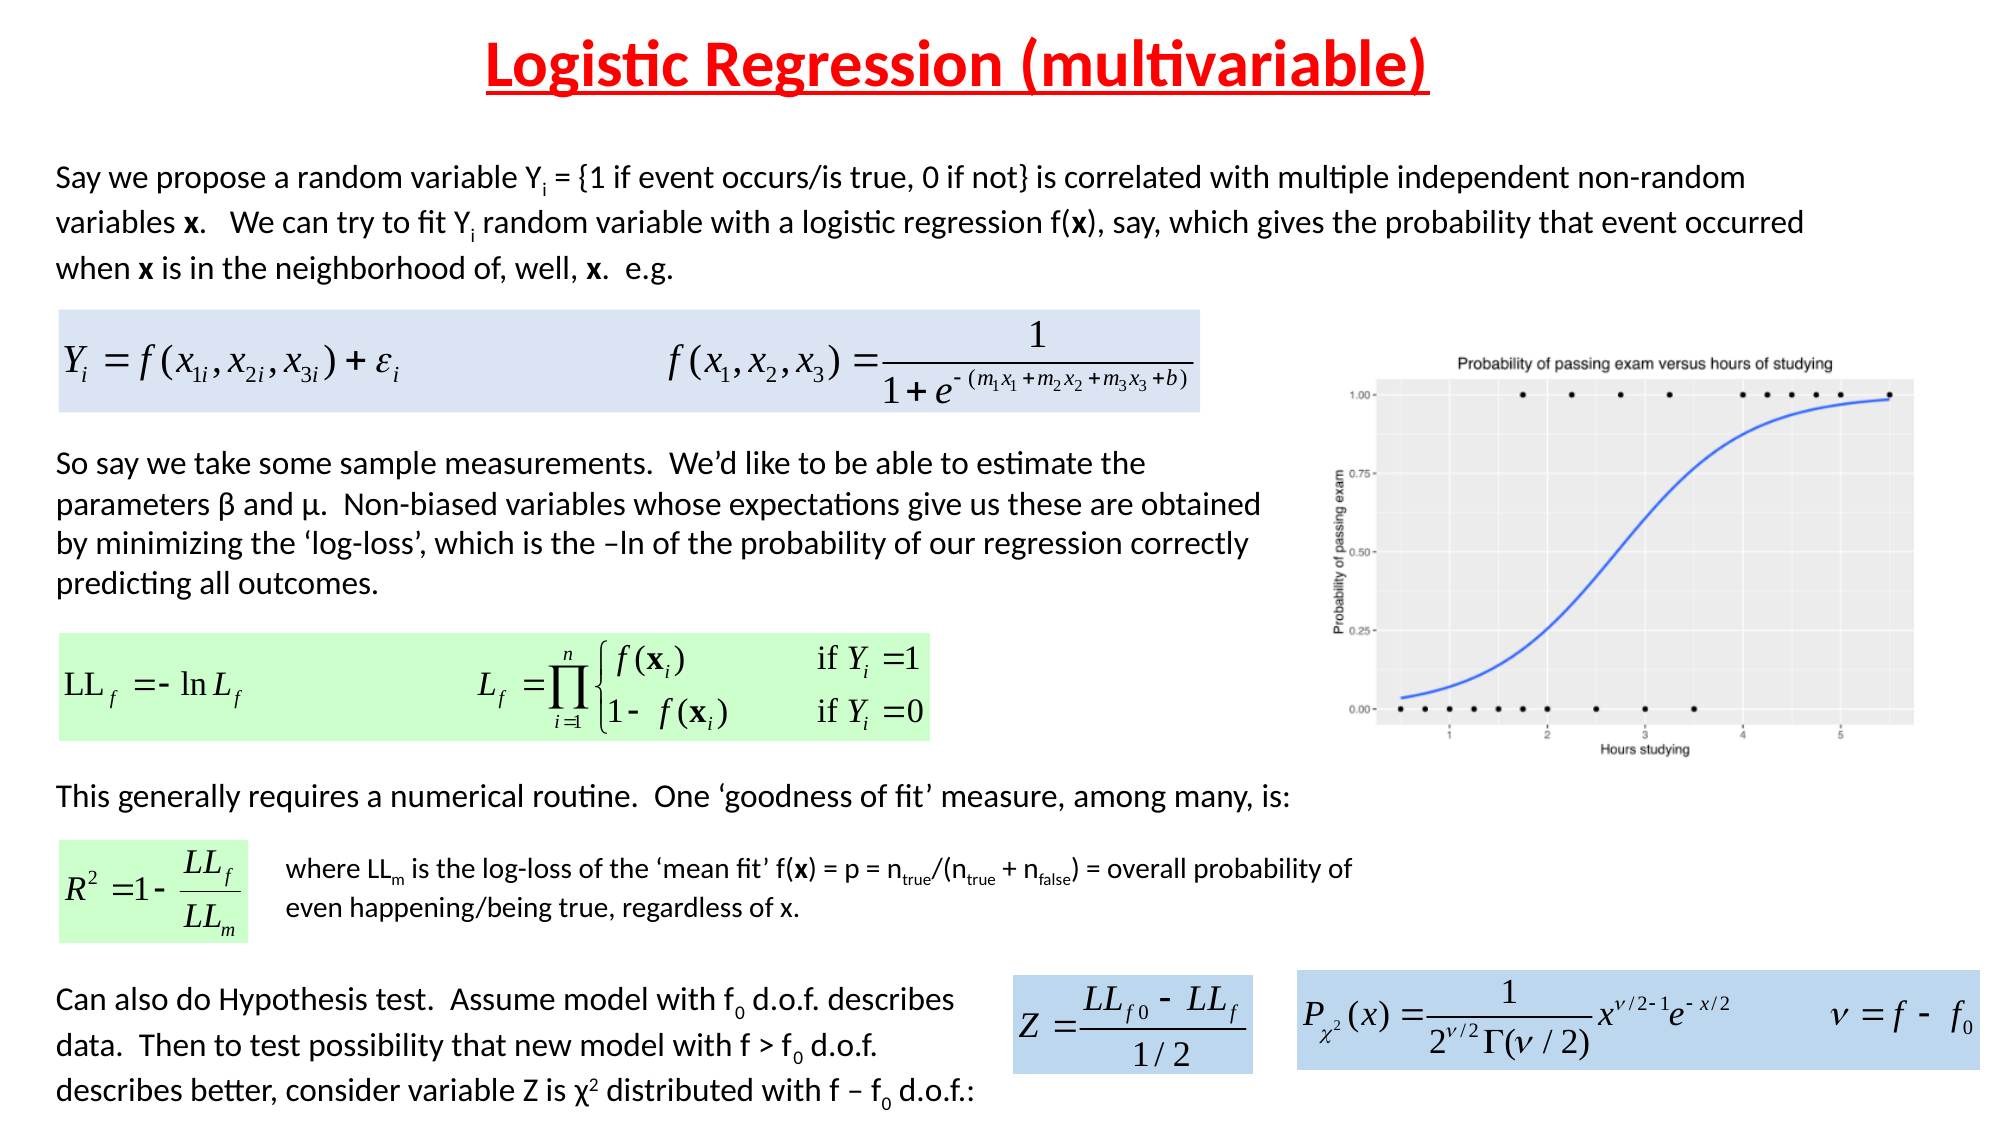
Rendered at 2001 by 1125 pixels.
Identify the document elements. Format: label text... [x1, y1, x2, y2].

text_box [1012, 974, 1254, 1074]
text_box Can also do Hypothesis test. Assume model with f0 d.o.f. describes data. Then to test possibility that new model with f > f0 d.o.f. describes better, consider variable Z is χ2 distributed with f – f0 d.o.f.: [41, 970, 1000, 1122]
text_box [58, 633, 931, 742]
text_box Say we propose a random variable Yi = {1 if event occurs/is true, 0 if not} is correlated with multiple independent non-random variables x. We can try to fit Yi random variable with a logistic regression f(x), say, which gives the probability that event occurred when x is in the neighborhood of, well, x. e.g. [41, 147, 1876, 294]
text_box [1296, 970, 1981, 1070]
text_box This generally requires a numerical routine. One ‘goodness of fit’ measure, among many, is: [41, 766, 1328, 822]
text_box So say we take some sample measurements. We’d like to be able to estimate the parameters β and μ. Non-biased variables whose expectations give us these are obtained by minimizing the ‘log-loss’, which is the –ln of the probability of our regression correctly predicting all outcomes. [41, 434, 1292, 609]
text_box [58, 839, 249, 944]
text_box Logistic Regression (multivariable) [470, 12, 1452, 107]
picture [1327, 352, 1914, 762]
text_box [58, 309, 1201, 413]
text_box where LLm is the log-loss of the ‘mean fit’ f(x) = p = ntrue/(ntrue + nfalse) = overall probability of even happening/being true, regardless of x. [270, 841, 1412, 932]
